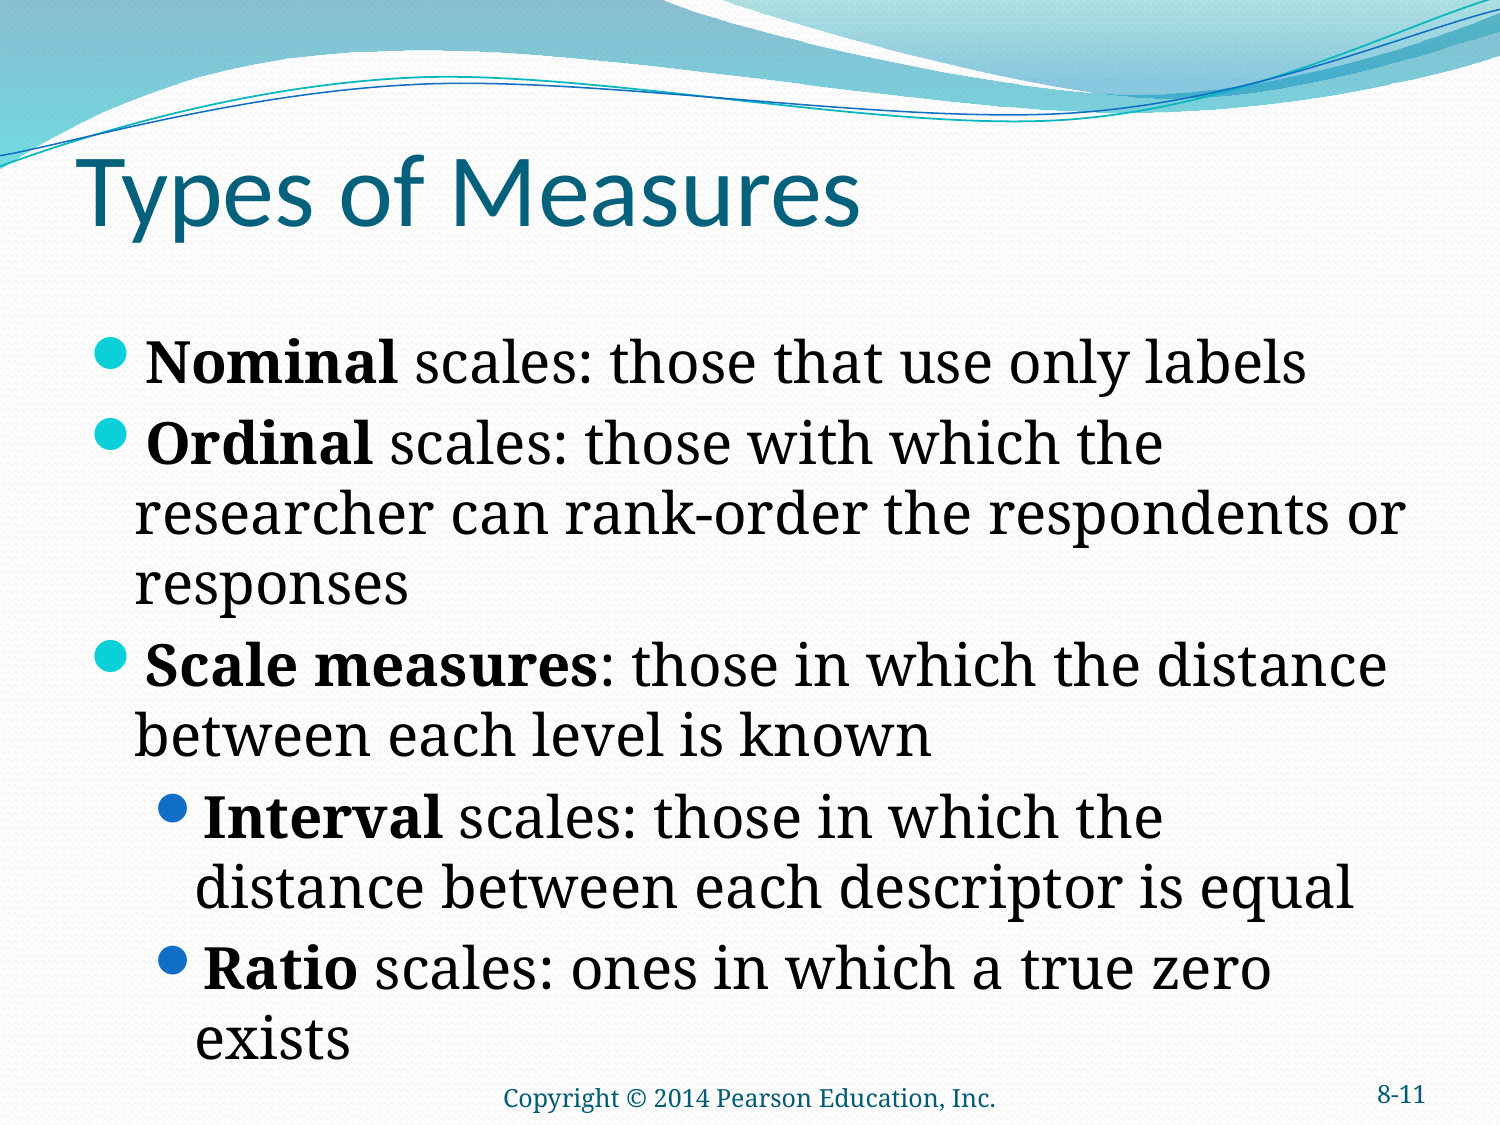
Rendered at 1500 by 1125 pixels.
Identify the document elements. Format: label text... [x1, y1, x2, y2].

list Nominal scales: those that use only labels Ordinal scales: those with which the researcher can rank-order the respondents or responses Scale measures: those in which the distance between each level is known Interval scales: those in which the distance between each descriptor is equal Ratio scales: ones in which a true zero exists [75, 317, 1425, 1038]
title Types of Measures [75, 87, 1425, 275]
